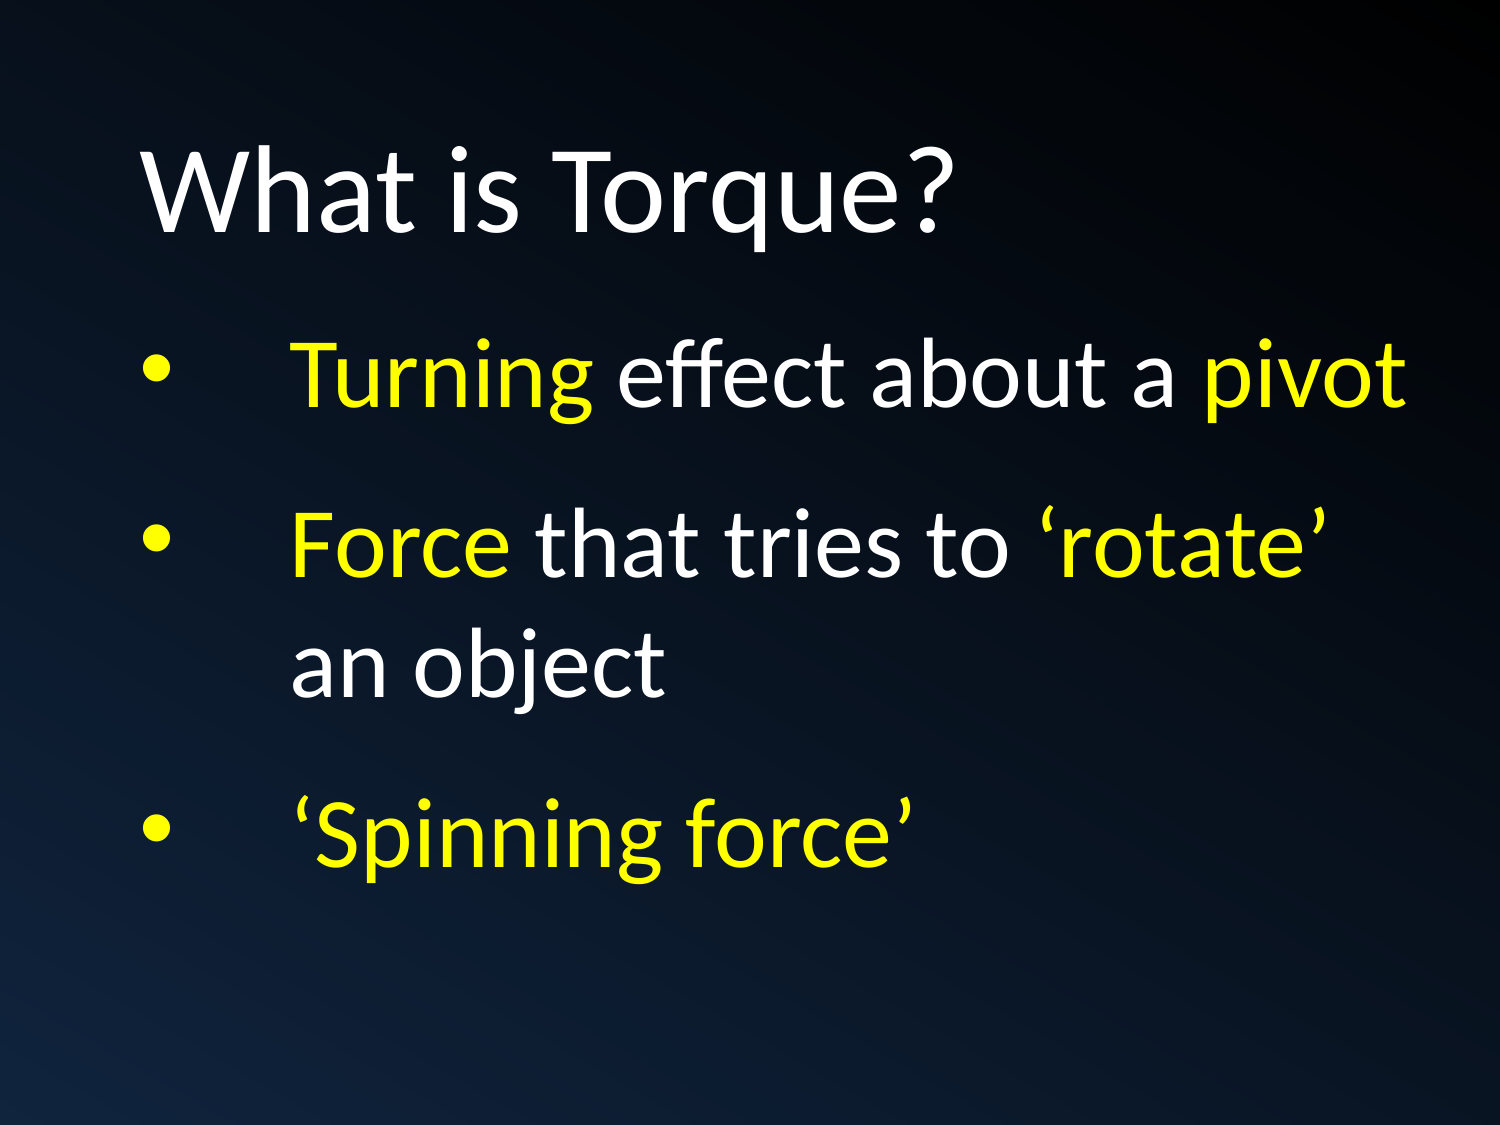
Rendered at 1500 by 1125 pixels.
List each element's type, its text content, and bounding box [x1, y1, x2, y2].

text_box What is Torque? Turning effect about a pivot Force that tries to ‘rotate’ an object ‘Spinning force’ [124, 99, 1463, 895]
